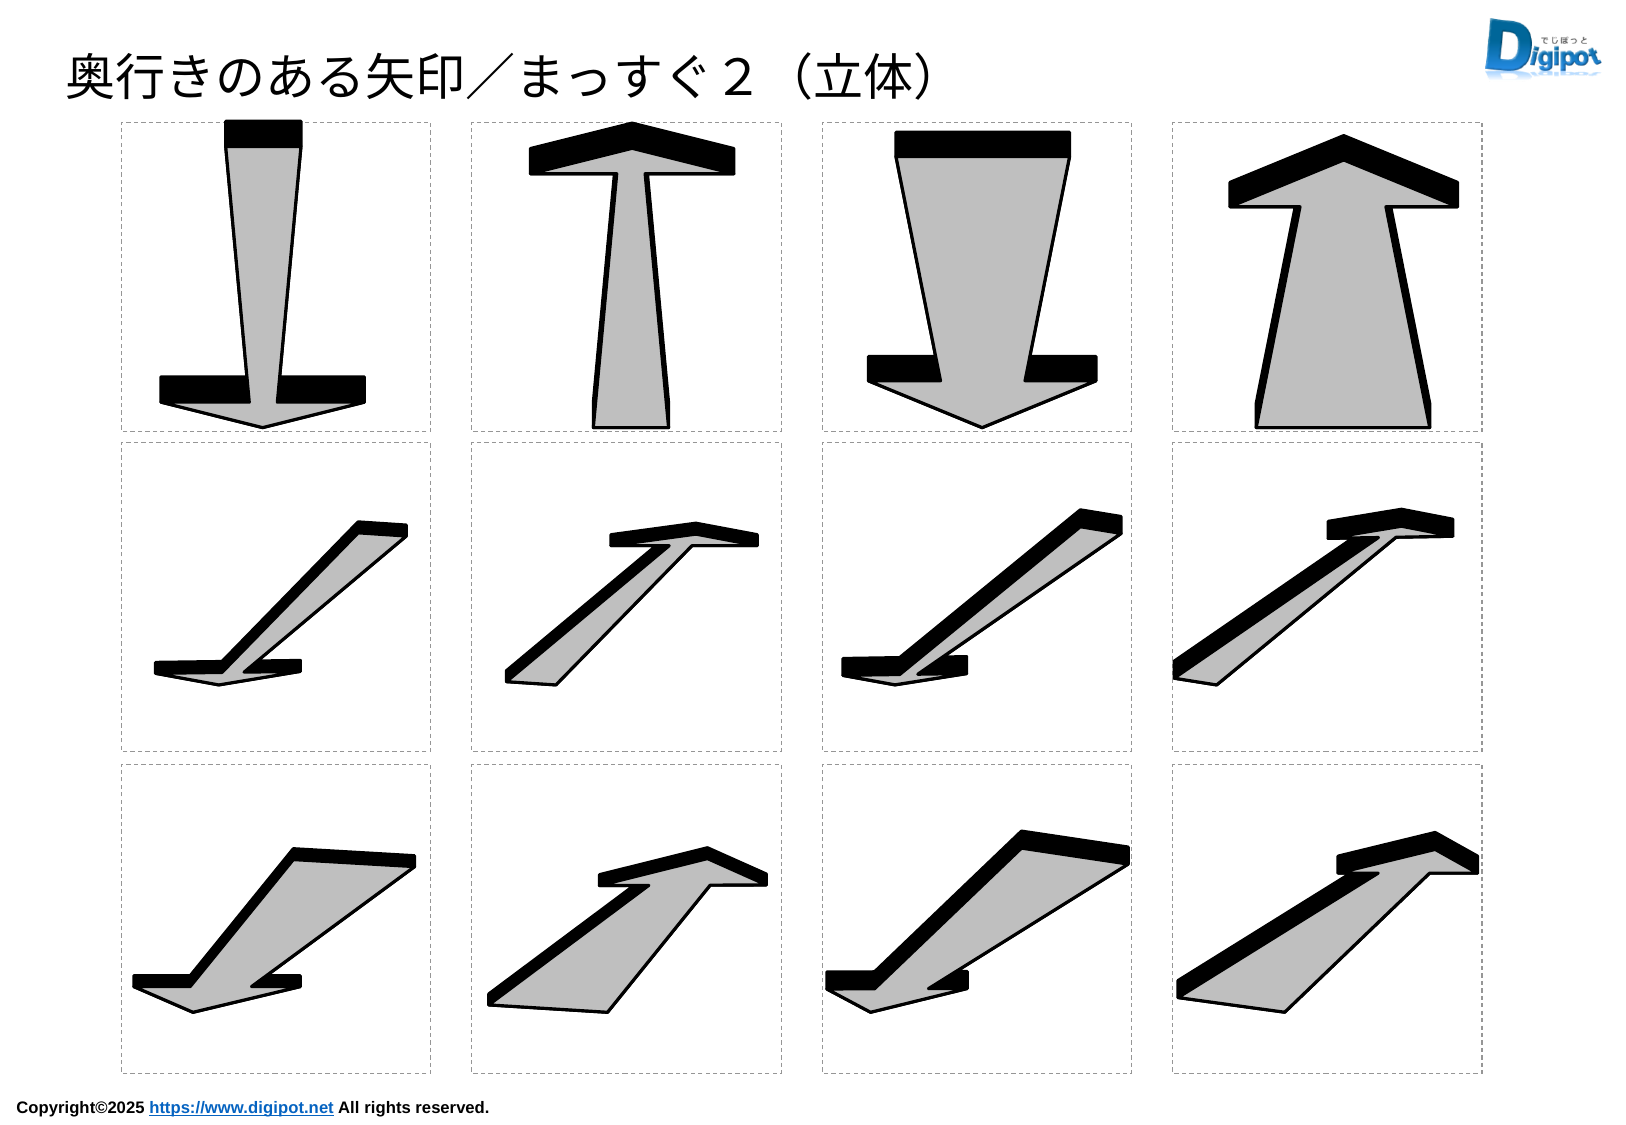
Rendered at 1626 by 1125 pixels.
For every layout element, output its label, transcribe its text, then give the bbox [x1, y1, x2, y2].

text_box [1229, 135, 1458, 428]
text_box 奥行きのある矢印／まっすぐ２（立体） [50, 38, 979, 113]
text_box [868, 132, 1096, 428]
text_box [1174, 509, 1453, 685]
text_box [530, 123, 734, 428]
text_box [842, 509, 1122, 685]
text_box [1177, 832, 1478, 1013]
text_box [155, 521, 407, 685]
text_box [826, 831, 1129, 1013]
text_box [133, 848, 415, 1013]
picture [1485, 18, 1602, 82]
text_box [506, 523, 758, 685]
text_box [160, 121, 365, 428]
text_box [488, 847, 767, 1013]
